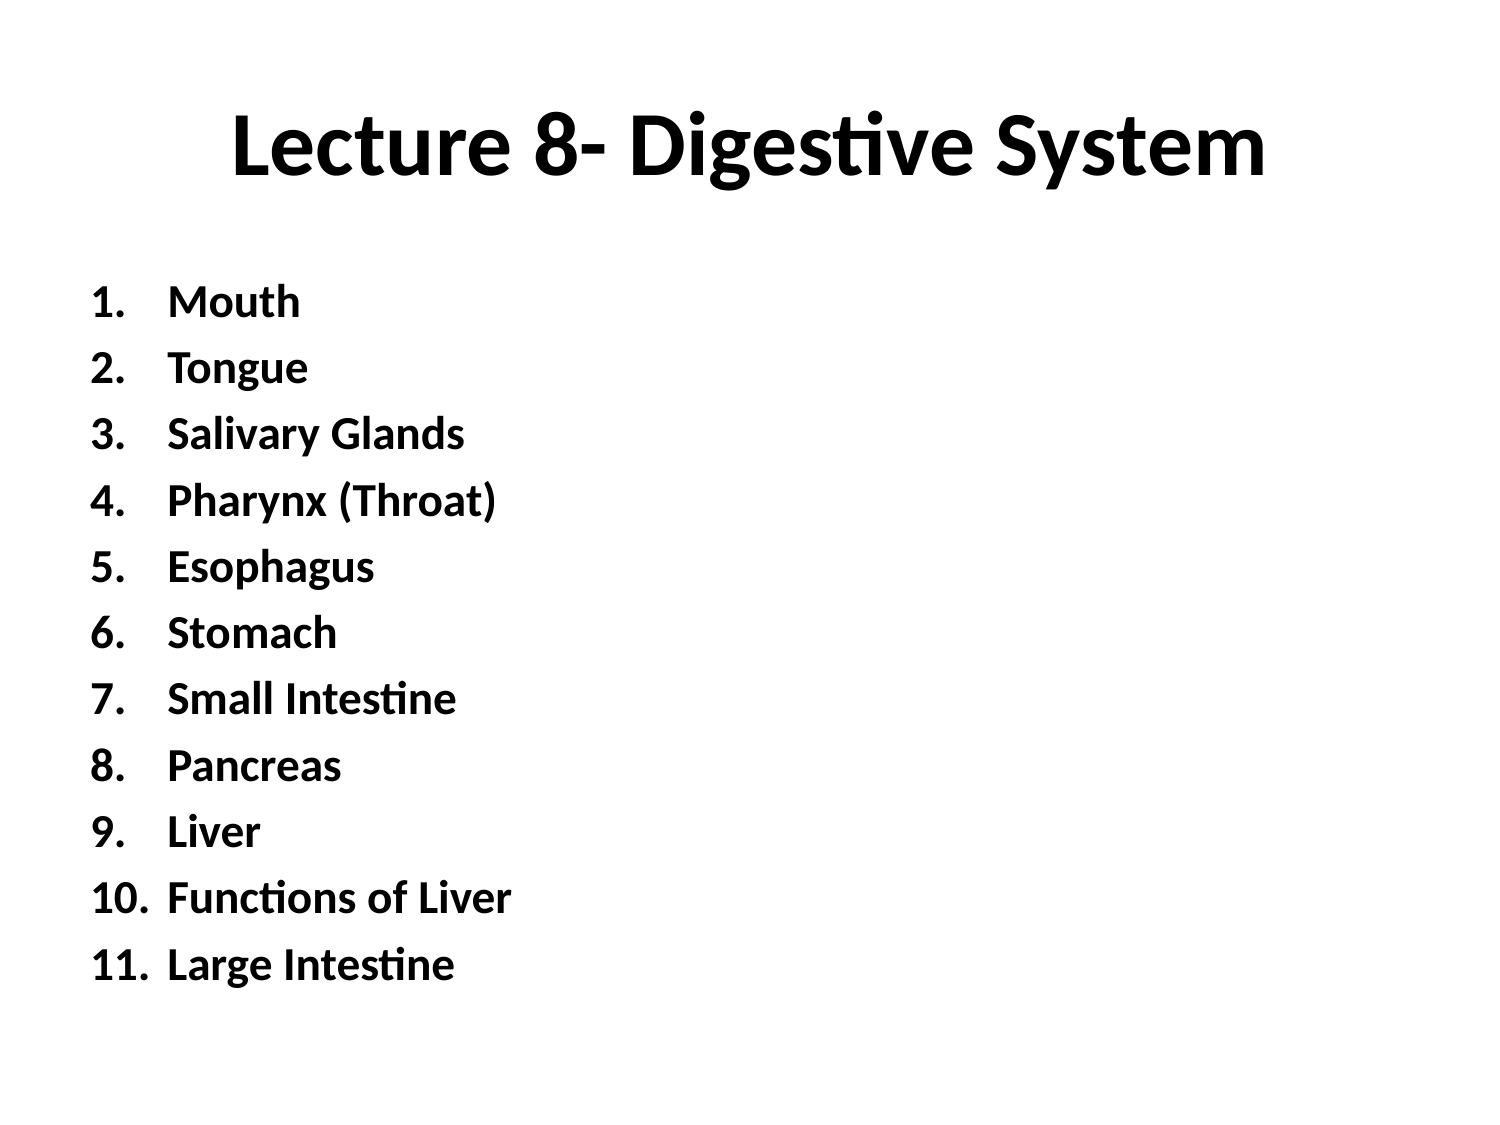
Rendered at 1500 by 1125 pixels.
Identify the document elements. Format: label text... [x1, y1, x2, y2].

title Lecture 8- Digestive System [75, 45, 1425, 233]
list Mouth Tongue Salivary Glands Pharynx (Throat) Esophagus Stomach Small Intestine Pancreas Liver Functions of Liver Large Intestine [75, 262, 1425, 1005]
